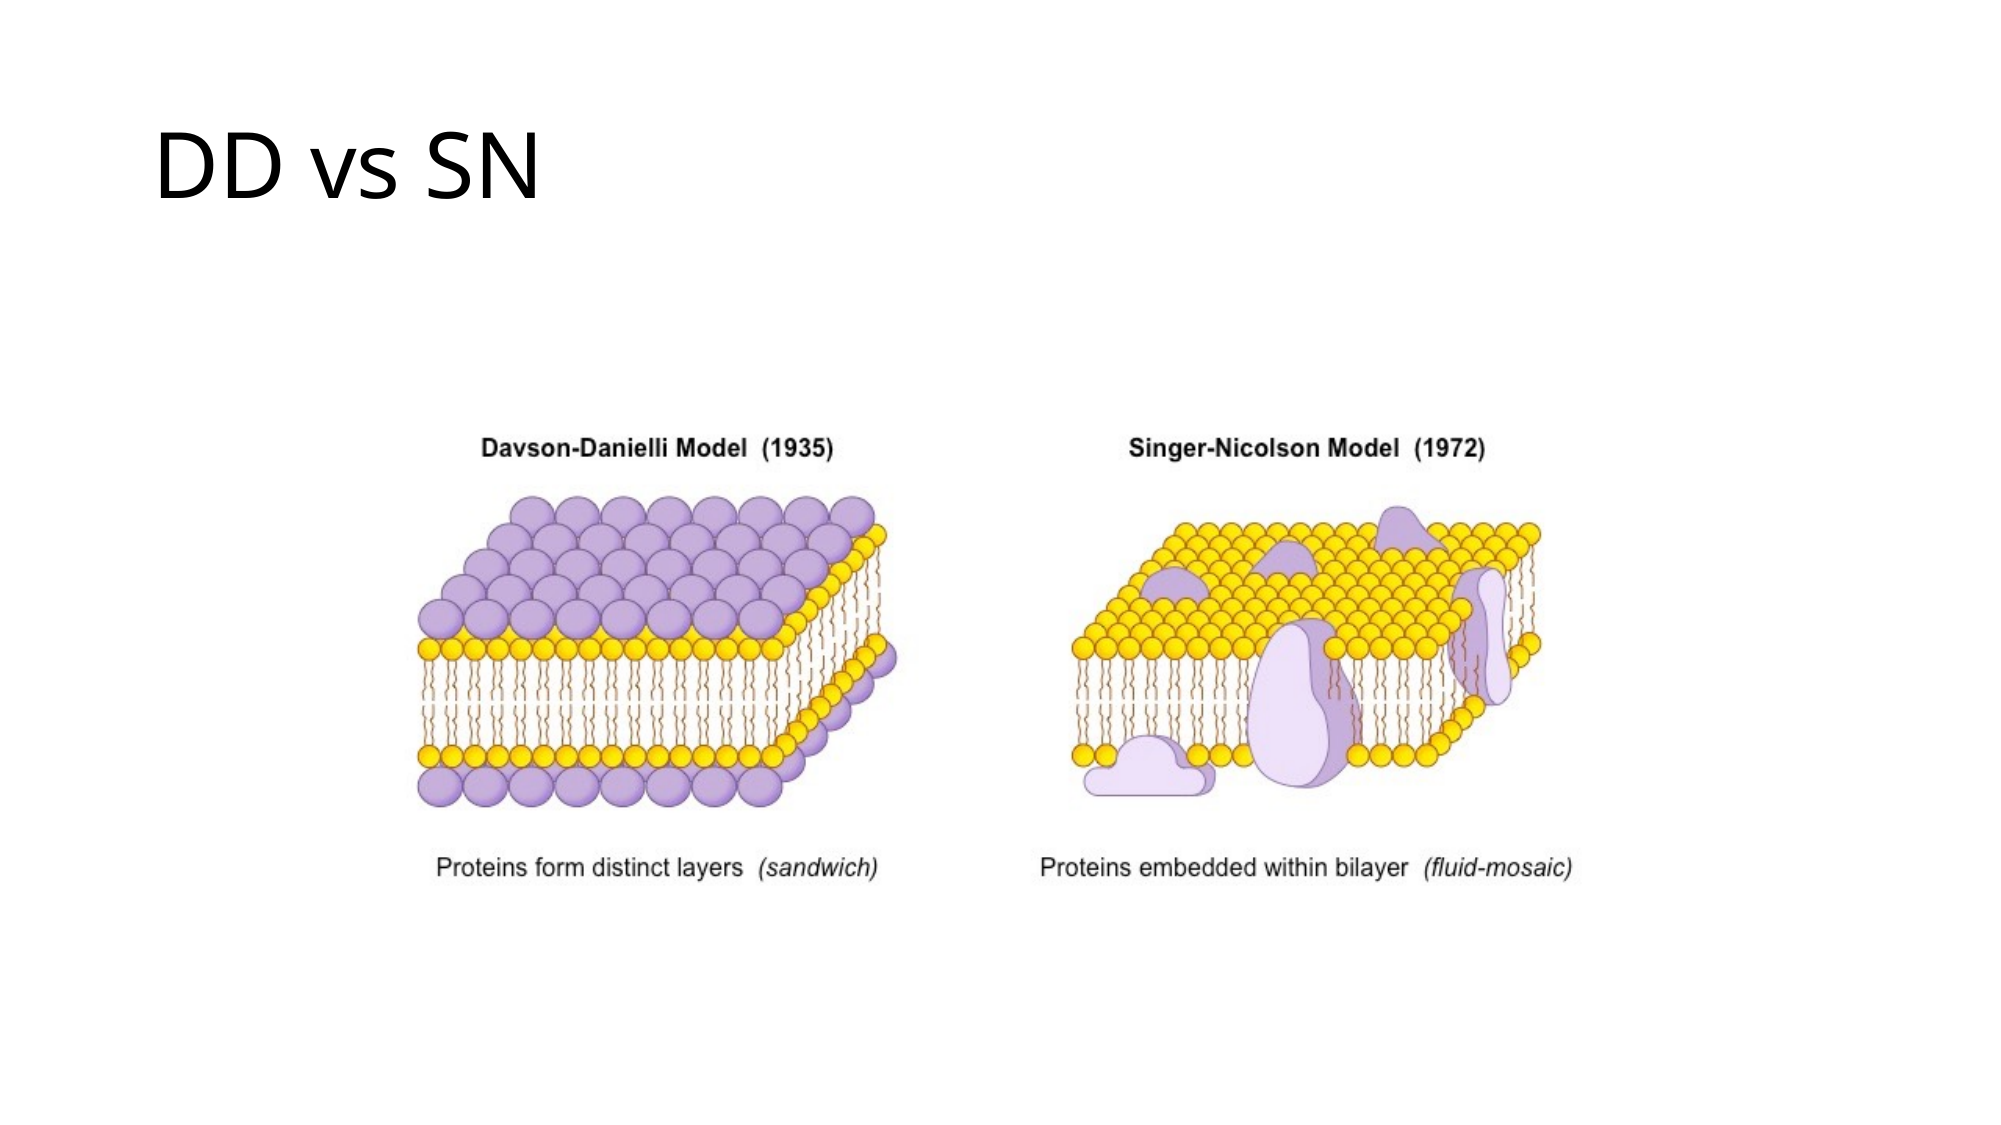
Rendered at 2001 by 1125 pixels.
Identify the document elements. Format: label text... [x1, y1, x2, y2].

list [393, 410, 1607, 903]
title DD vs SN [137, 59, 1863, 278]
